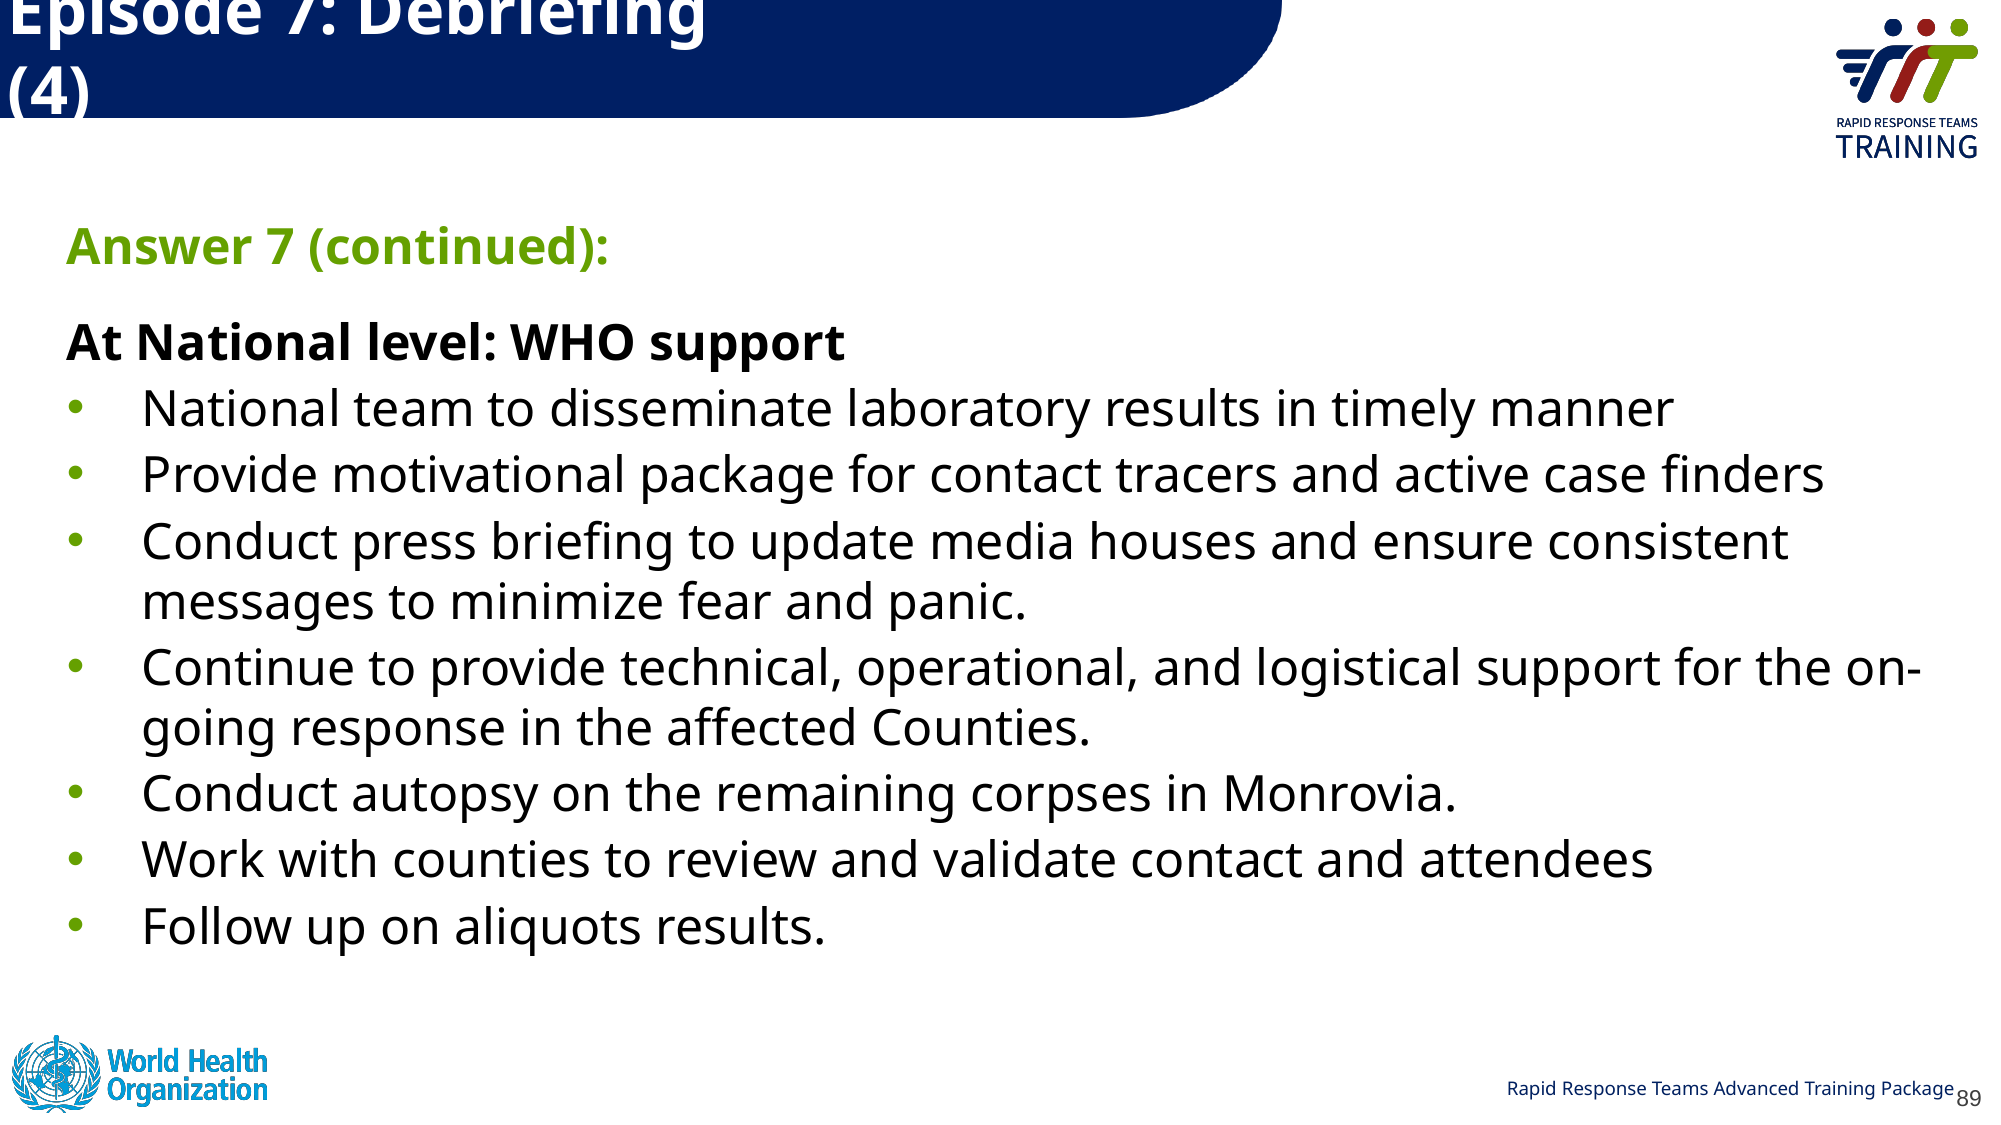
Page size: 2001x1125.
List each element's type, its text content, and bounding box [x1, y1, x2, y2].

picture [1835, 19, 1978, 167]
picture [40, 1062, 47, 1070]
title Episode 7: Debriefing (4) [0, 0, 808, 216]
picture [12, 1083, 48, 1113]
picture [34, 1054, 43, 1078]
list Answer 7 (continued): At National level: WHO support National team to disseminate laboratory results in timely manner Provide motivational package for contact tracers and active case finders Conduct press briefing to update media houses and ensure consistent messages to minimize fear and panic. Continue to provide technical, operational, and logistical support for the on-going response in the affected Counties. Conduct autopsy on the remaining corpses in Monrovia. Work with counties to review and validate contact and attendees Follow up on aliquots results. [58, 176, 1954, 951]
picture [46, 1056, 54, 1062]
picture [24, 1054, 36, 1087]
picture [36, 1088, 78, 1105]
picture [12, 1035, 54, 1068]
picture [71, 1053, 90, 1091]
picture [30, 1083, 37, 1091]
picture [808, 0, 1282, 118]
picture [50, 1108, 62, 1113]
picture [59, 1035, 267, 1113]
picture [22, 1062, 26, 1077]
